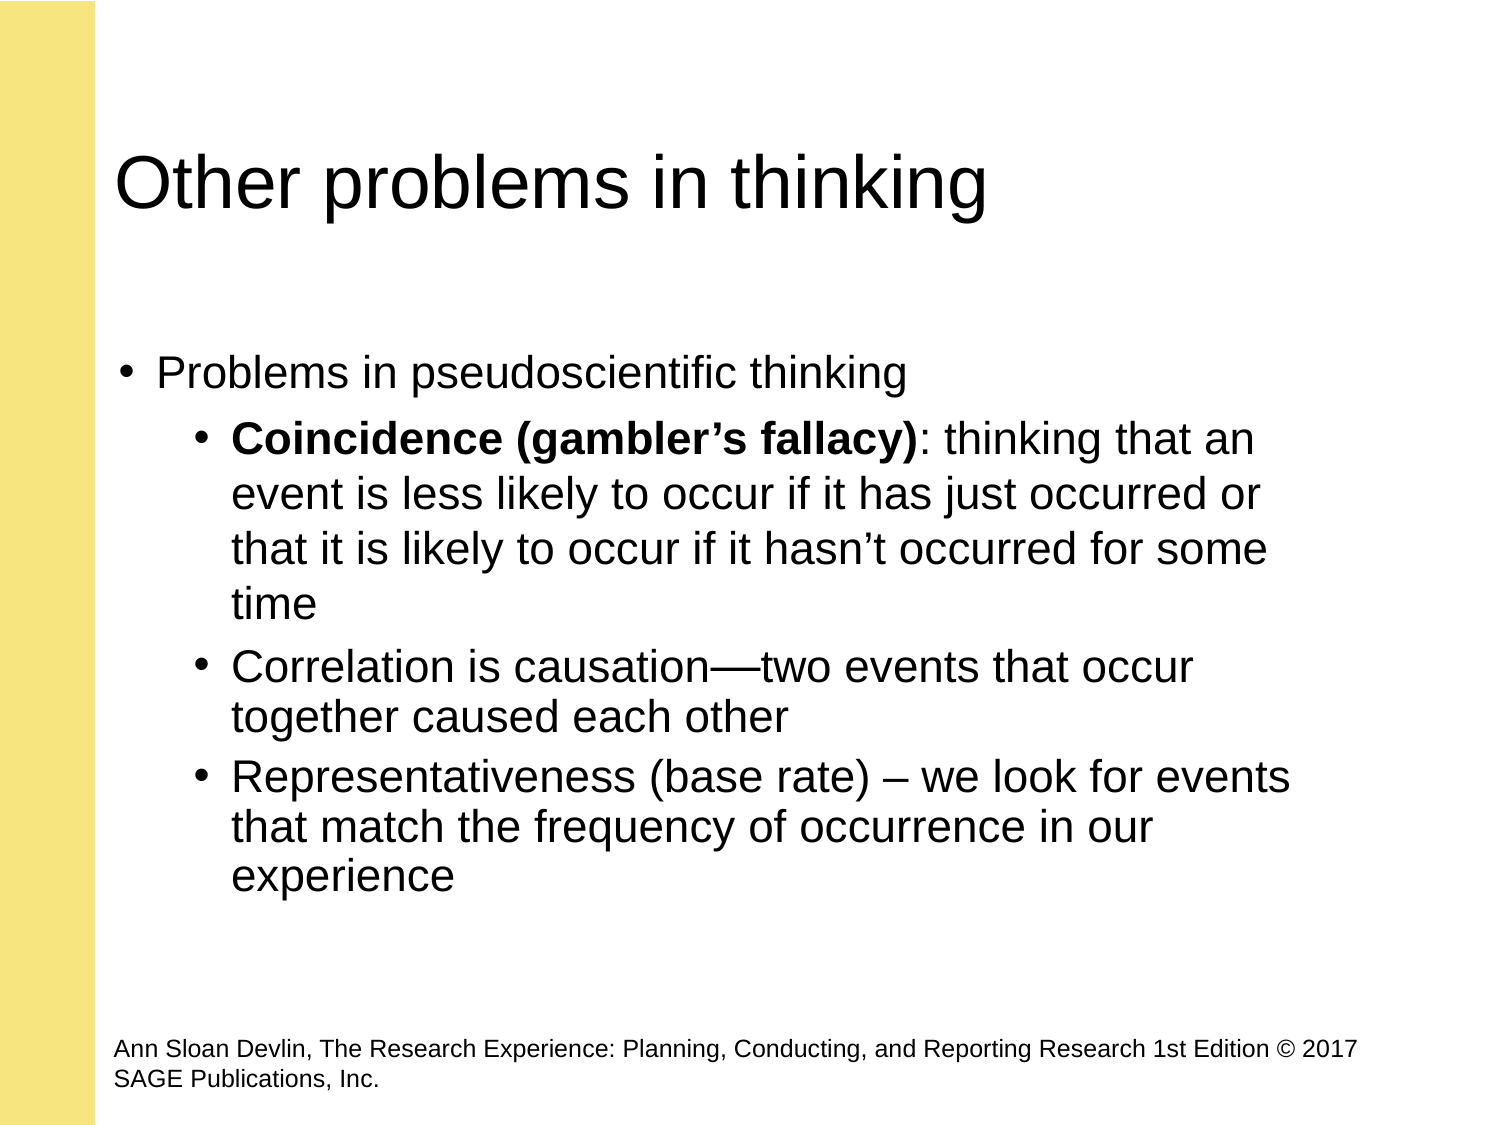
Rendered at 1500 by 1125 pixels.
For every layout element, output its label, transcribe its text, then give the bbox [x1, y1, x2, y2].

picture [0, 1, 96, 1125]
title Other problems in thinking [99, 130, 1046, 239]
list Problems in pseudoscientific thinking Coincidence (gambler’s fallacy): thinking that an event is less likely to occur if it has just occurred or that it is likely to occur if it hasn’t occurred for some time Correlation is causation—two events that occur together caused each other Representativeness (base rate) – we look for events that match the frequency of occurrence in our experience [103, 341, 1342, 902]
